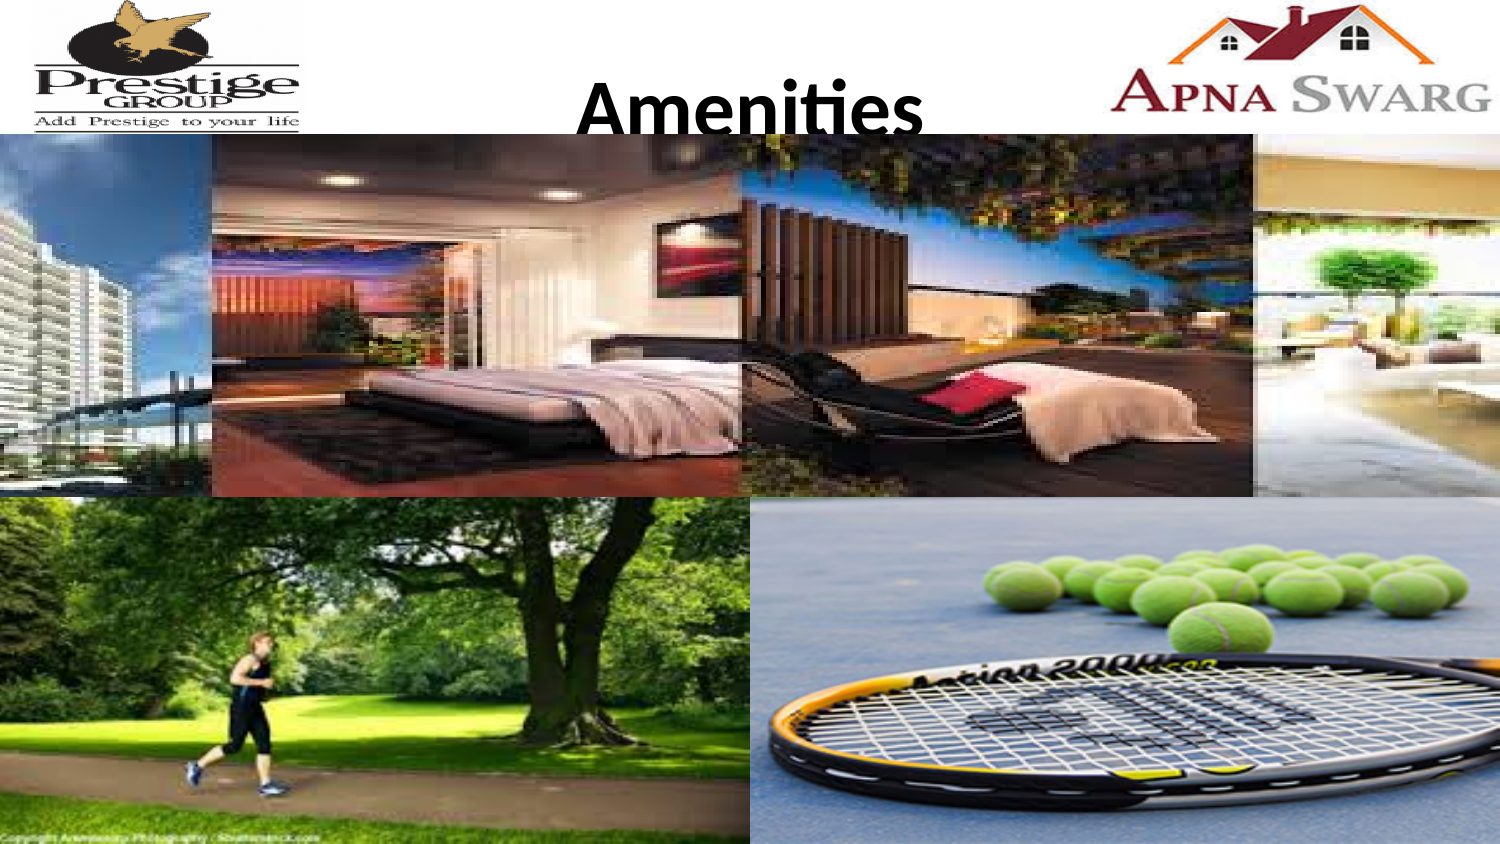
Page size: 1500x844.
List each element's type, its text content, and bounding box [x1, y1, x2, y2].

picture [1102, 0, 1500, 118]
picture [0, 0, 1500, 844]
title Amenities [341, 33, 1425, 132]
